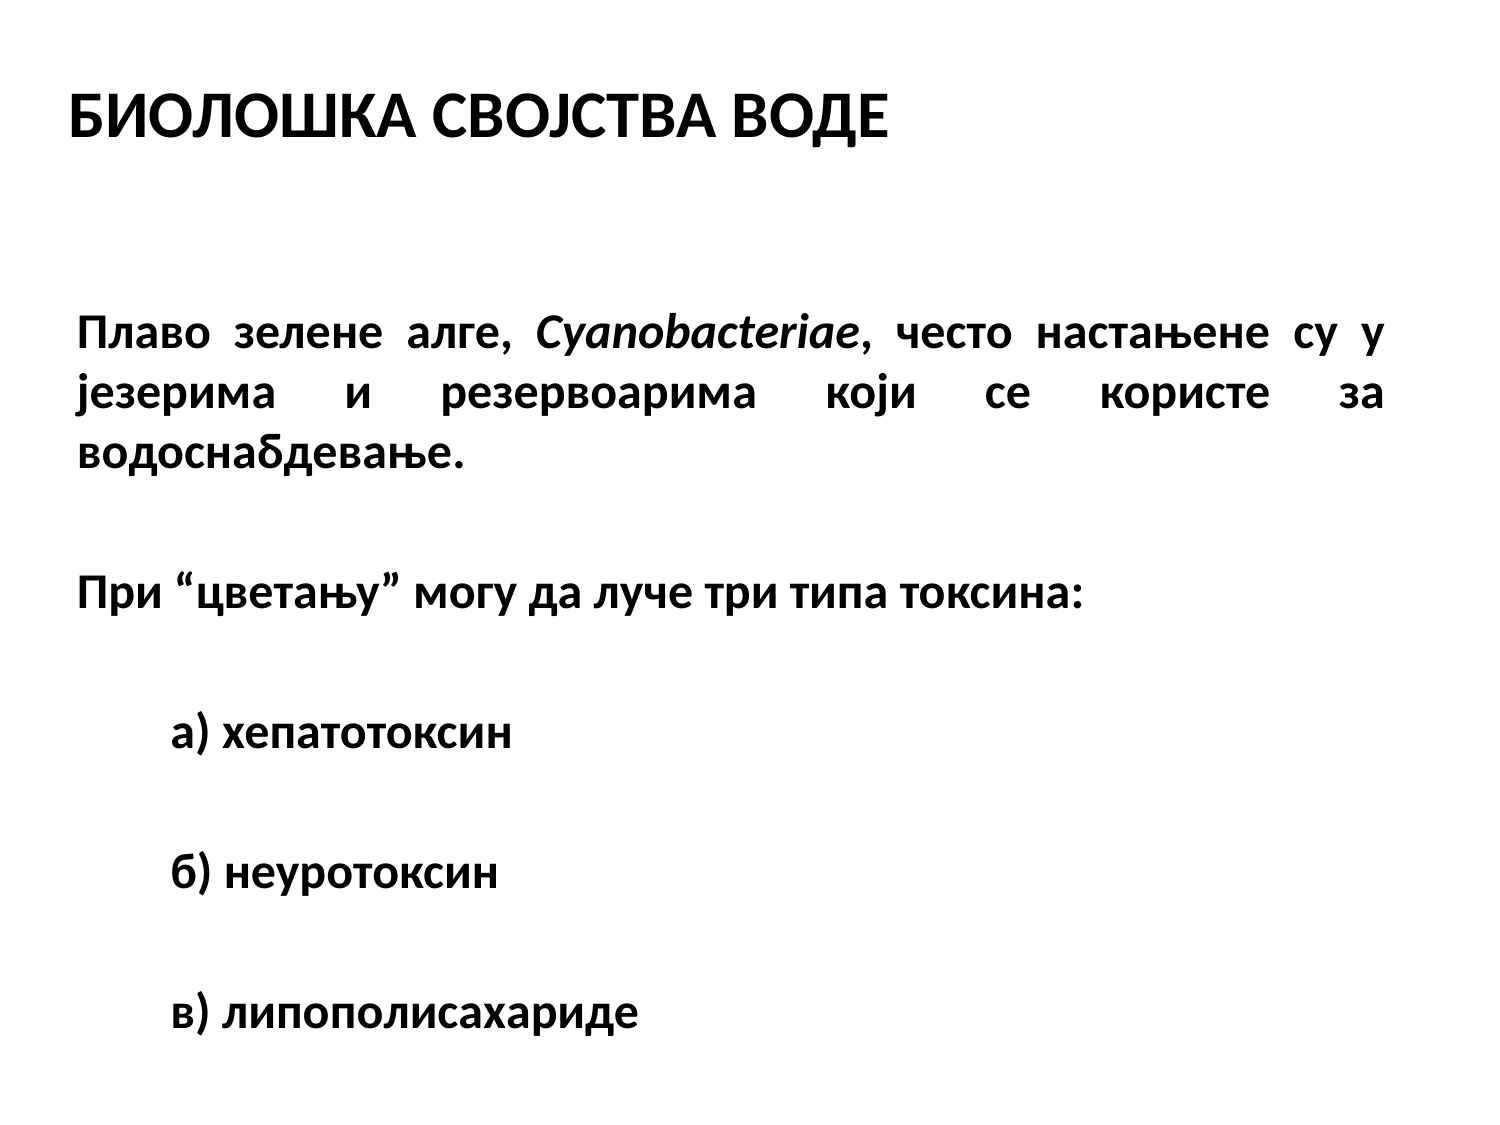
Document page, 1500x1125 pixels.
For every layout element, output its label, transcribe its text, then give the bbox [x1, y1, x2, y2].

text_box Плаво зелене алге, Cyanobacteriae, често настањене су у језерима и резервоарима који се користе за водоснабдевање. При “цветању” могу да луче три типа токсина: а) хепатотоксин б) неуротоксин в) липополисахариде [5, 290, 1400, 1005]
text_box БИОЛОШКА СВОЈСТВА ВОДЕ [53, 42, 1329, 180]
